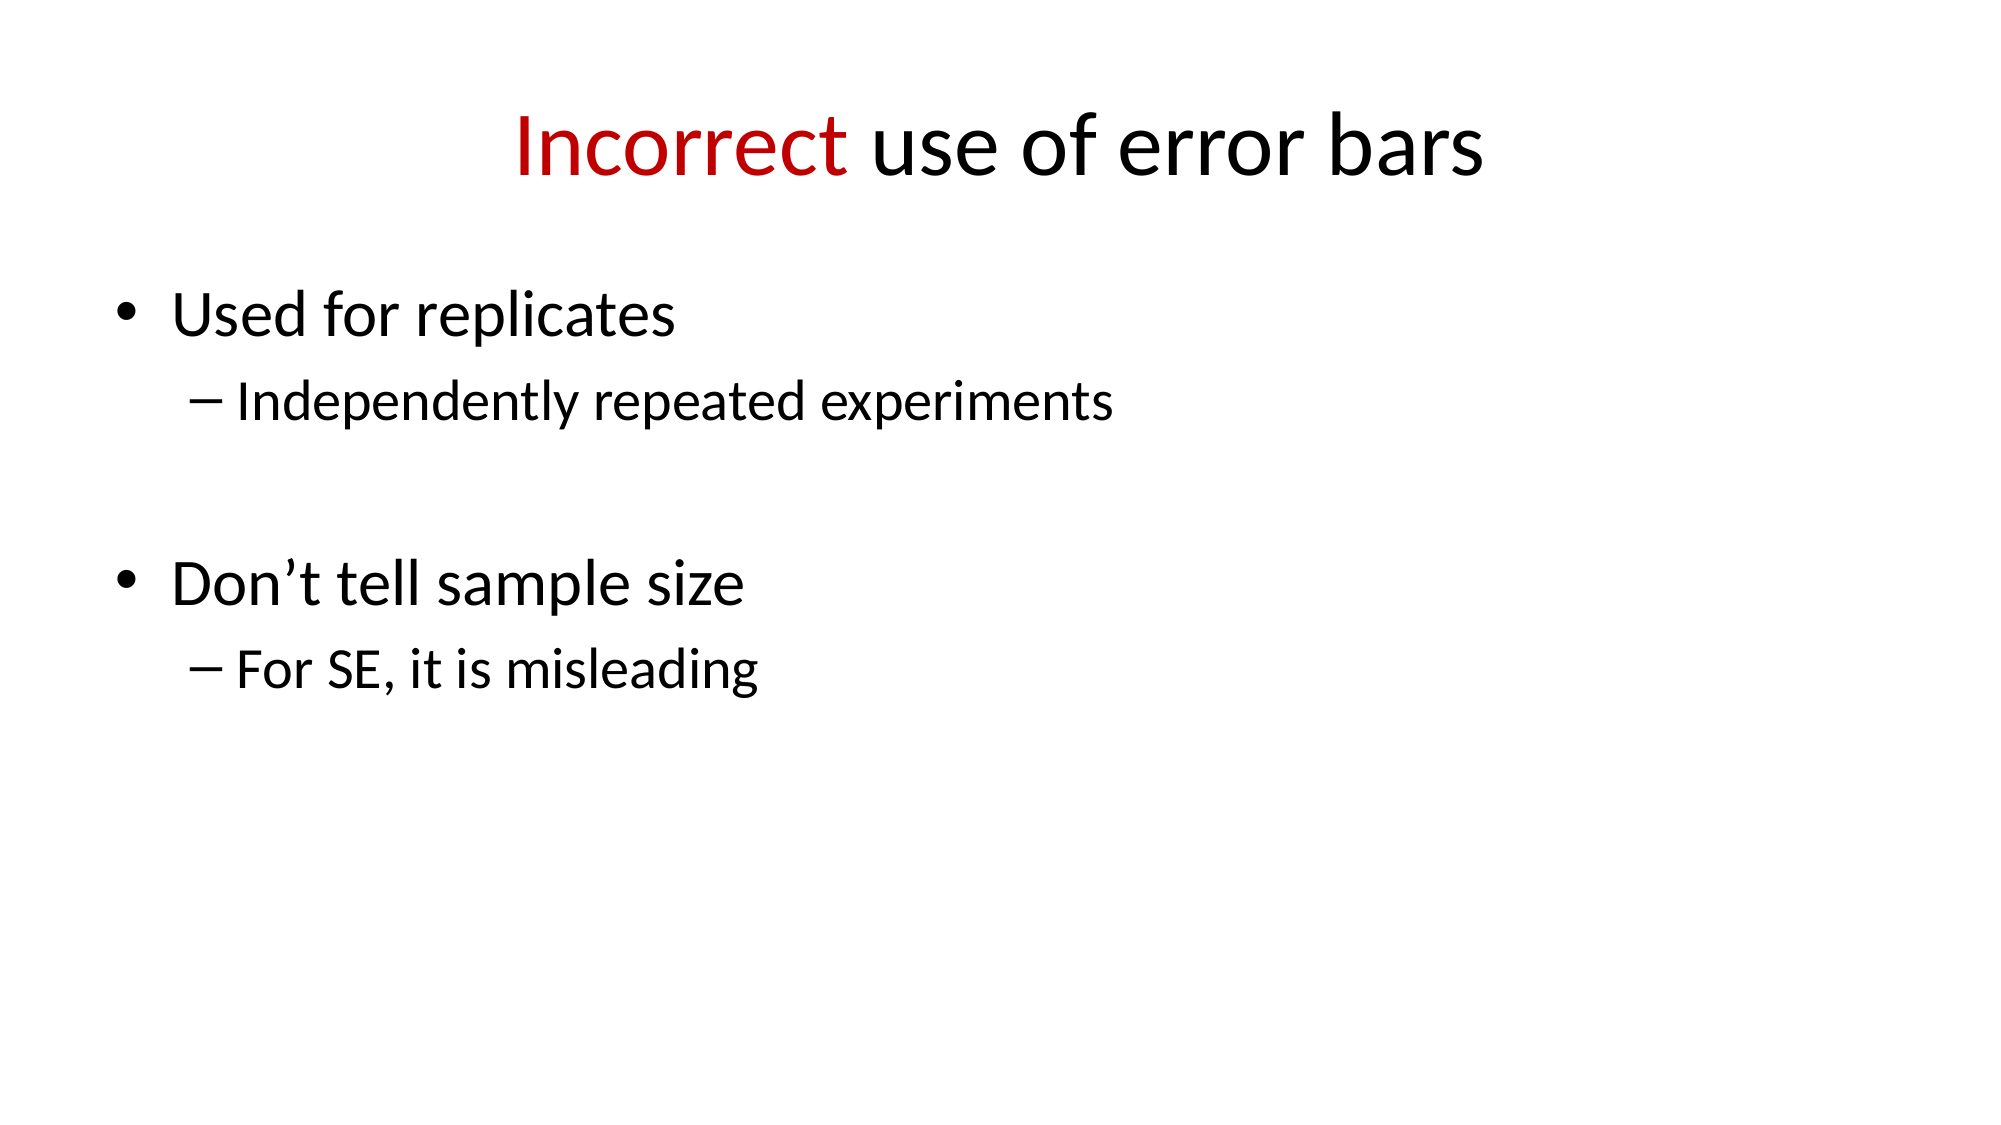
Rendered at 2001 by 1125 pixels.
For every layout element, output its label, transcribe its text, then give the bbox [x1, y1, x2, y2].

list Used for replicates Independently repeated experiments Don’t tell sample size For SE, it is misleading [99, 262, 1900, 1005]
title Incorrect use of error bars [99, 45, 1900, 233]
